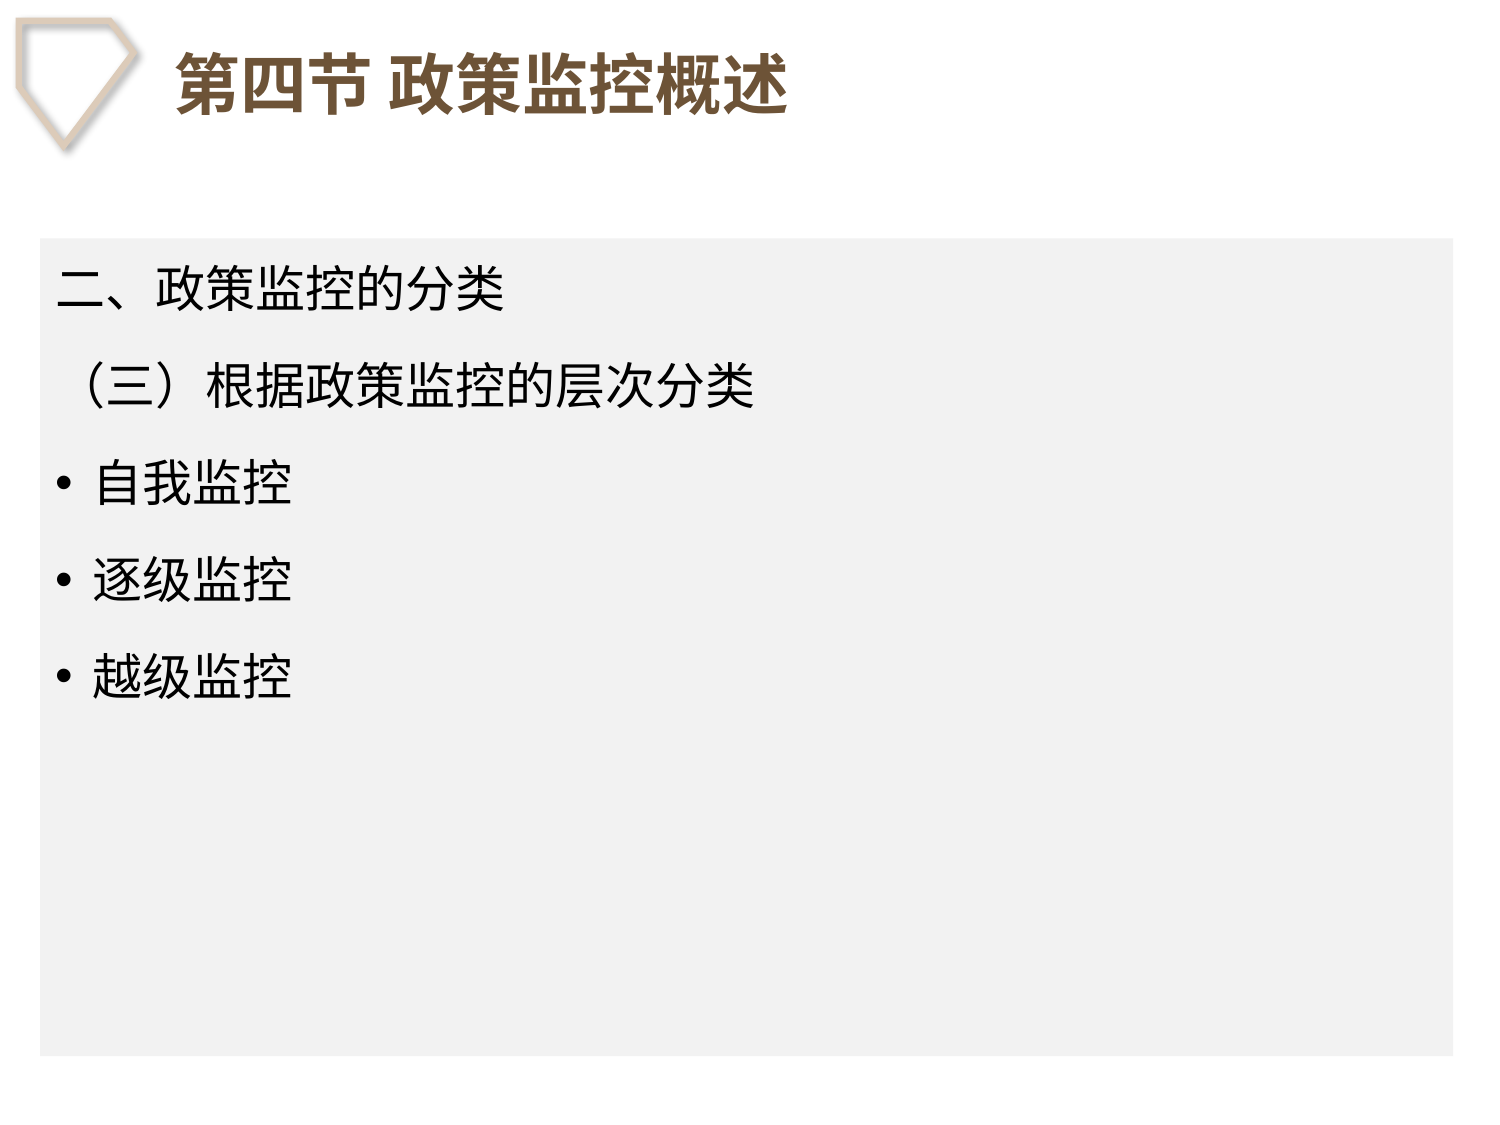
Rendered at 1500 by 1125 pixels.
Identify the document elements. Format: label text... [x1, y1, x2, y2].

title 第四节 政策监控概述 [158, 18, 1456, 159]
list 二、政策监控的分类 （三）根据政策监控的层次分类 自我监控 逐级监控 越级监控 [40, 238, 1454, 1057]
